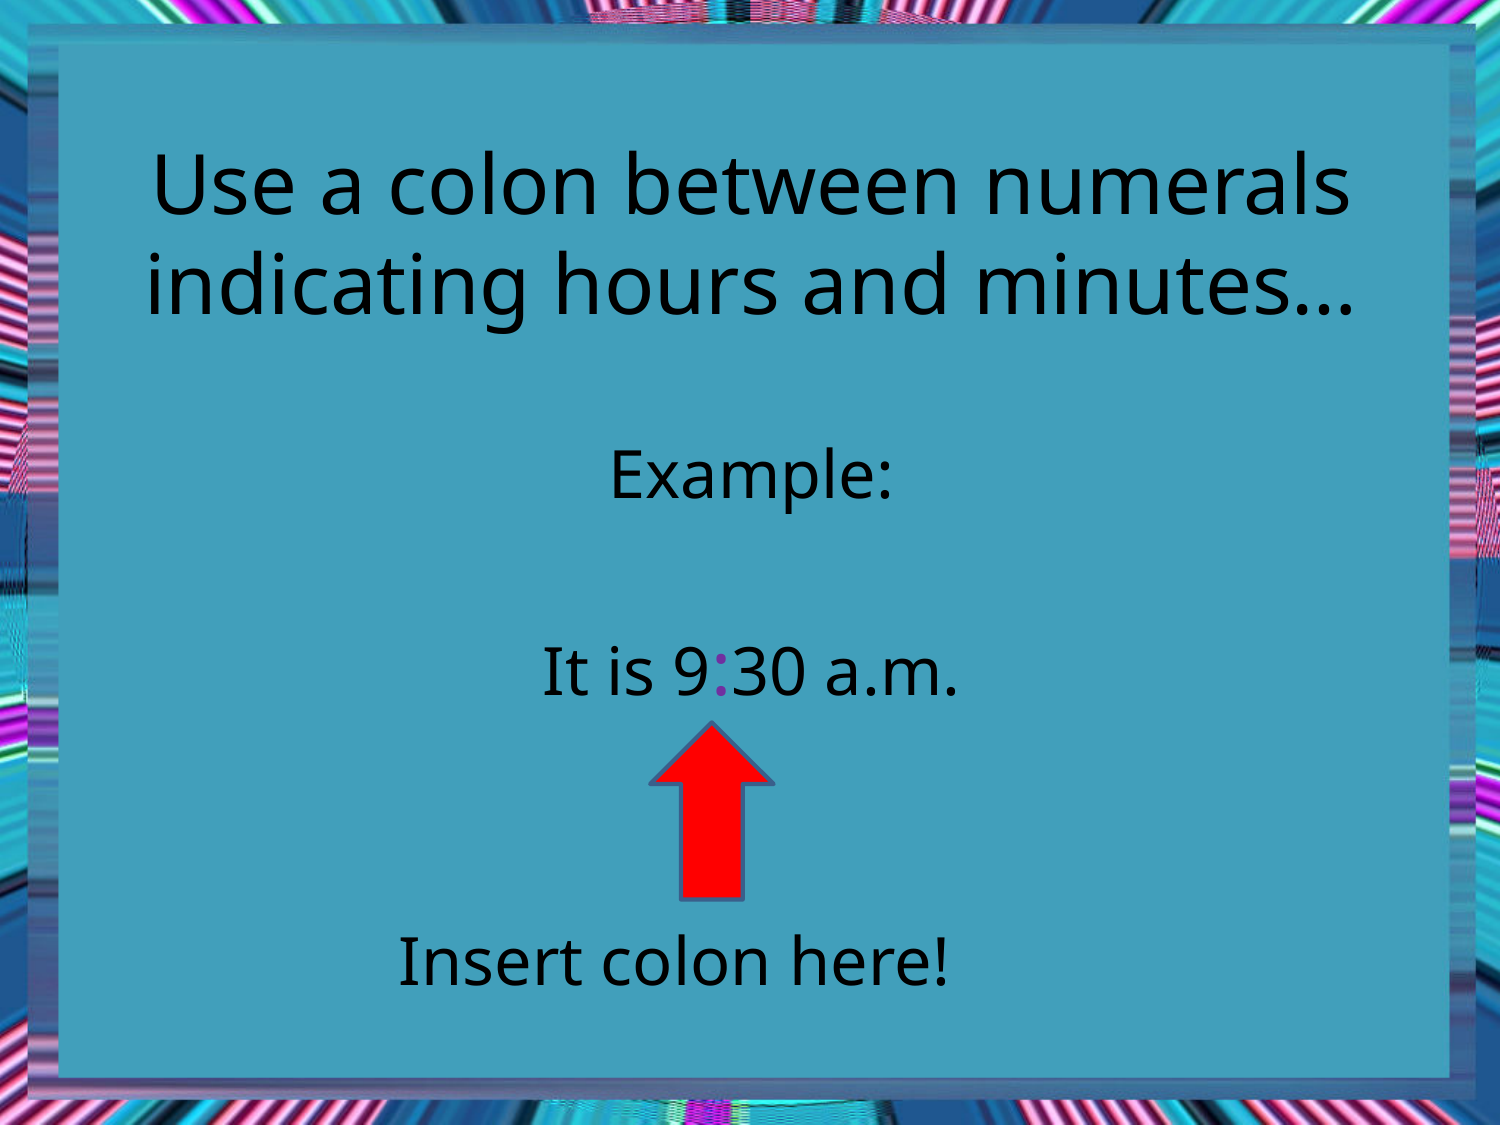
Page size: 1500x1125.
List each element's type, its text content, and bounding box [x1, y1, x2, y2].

picture [0, 0, 1500, 1125]
text_box [648, 720, 776, 902]
text_box Insert colon here! [383, 911, 1093, 1006]
title Use a colon between numerals indicating hours and minutes… [76, 137, 1427, 325]
list Example: It is 9:30 a.m. [76, 424, 1427, 1012]
